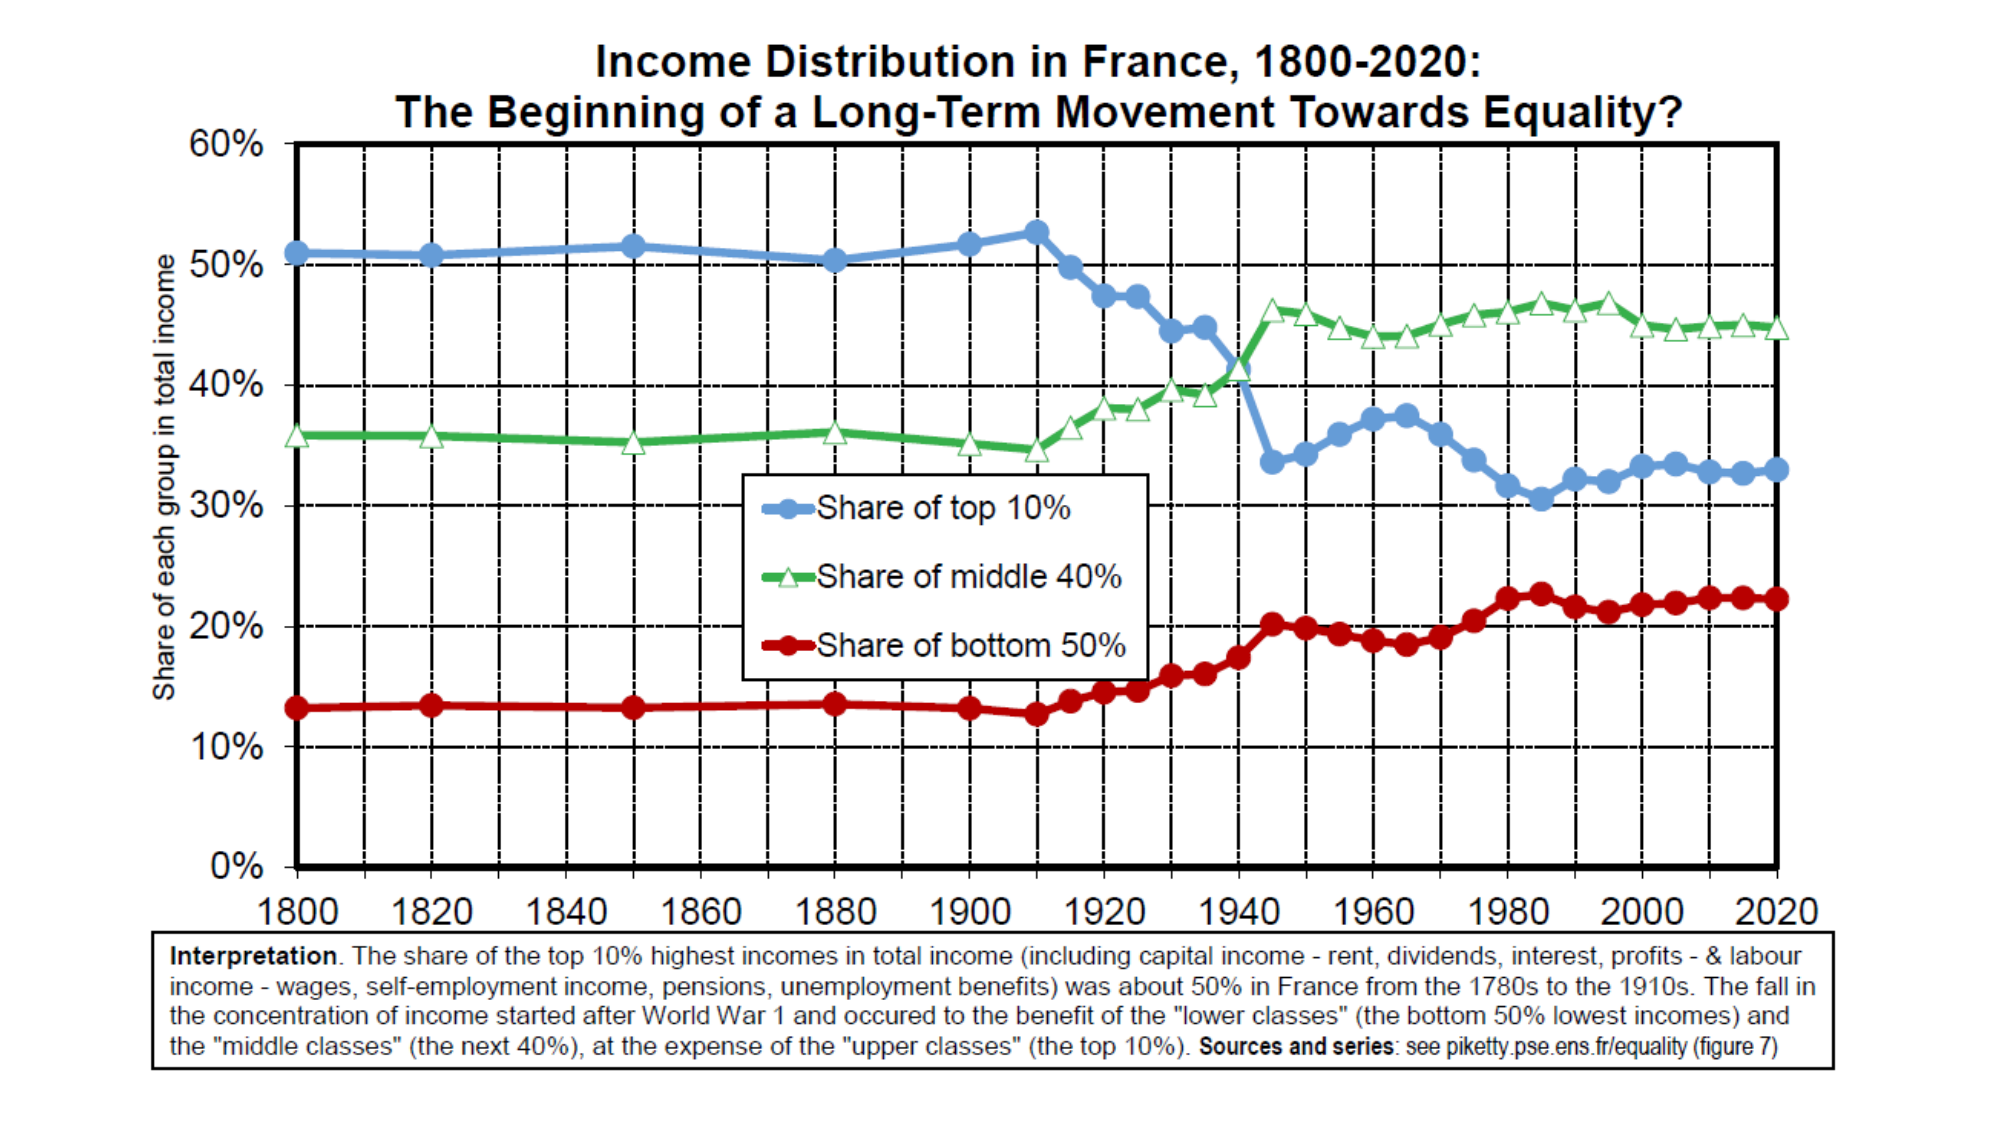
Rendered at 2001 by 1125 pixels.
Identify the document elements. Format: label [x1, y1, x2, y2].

picture [110, 0, 1890, 1125]
